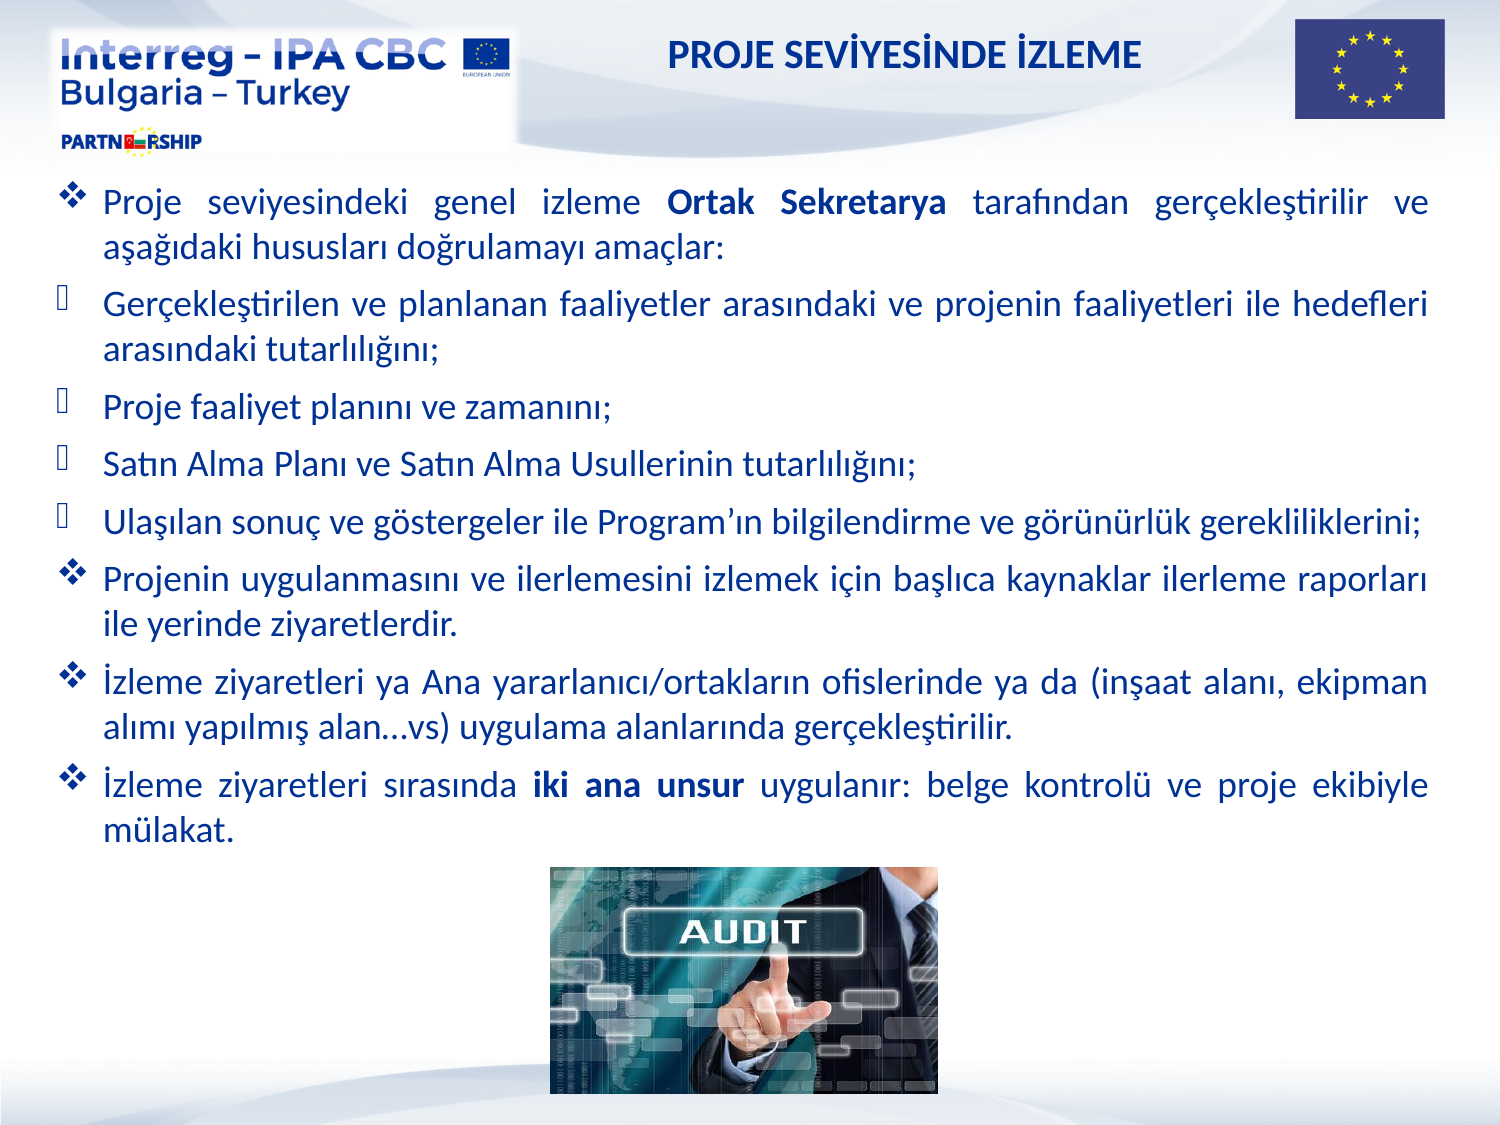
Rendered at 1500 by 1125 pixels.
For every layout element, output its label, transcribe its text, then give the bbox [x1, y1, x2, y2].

picture [0, 866, 1500, 1125]
picture [0, 0, 1500, 170]
text_box Proje seviyesindeki genel izleme Ortak Sekretarya tarafından gerçekleştirilir ve aşağıdaki hususları doğrulamayı amaçlar: Gerçekleştirilen ve planlanan faaliyetler arasındaki ve projenin faaliyetleri ile hedefleri arasındaki tutarlılığını; Proje faaliyet planını ve zamanını; Satın Alma Planı ve Satın Alma Usullerinin tutarlılığını; Ulaşılan sonuç ve göstergeler ile Program’ın bilgilendirme ve görünürlük gerekliliklerini; Projenin uygulanmasını ve ilerlemesini izlemek için başlıca kaynaklar ilerleme raporları ile yerinde ziyaretlerdir. İzleme ziyaretleri ya Ana yararlanıcı/ortakların ofislerinde ya da (inşaat alanı, ekipman alımı yapılmış alan…vs) uygulama alanlarında gerçekleştirilir. İzleme ziyaretleri sırasında iki ana unsur uygulanır: belge kontrolü ve proje ekibiyle mülakat. [41, 178, 1445, 1057]
